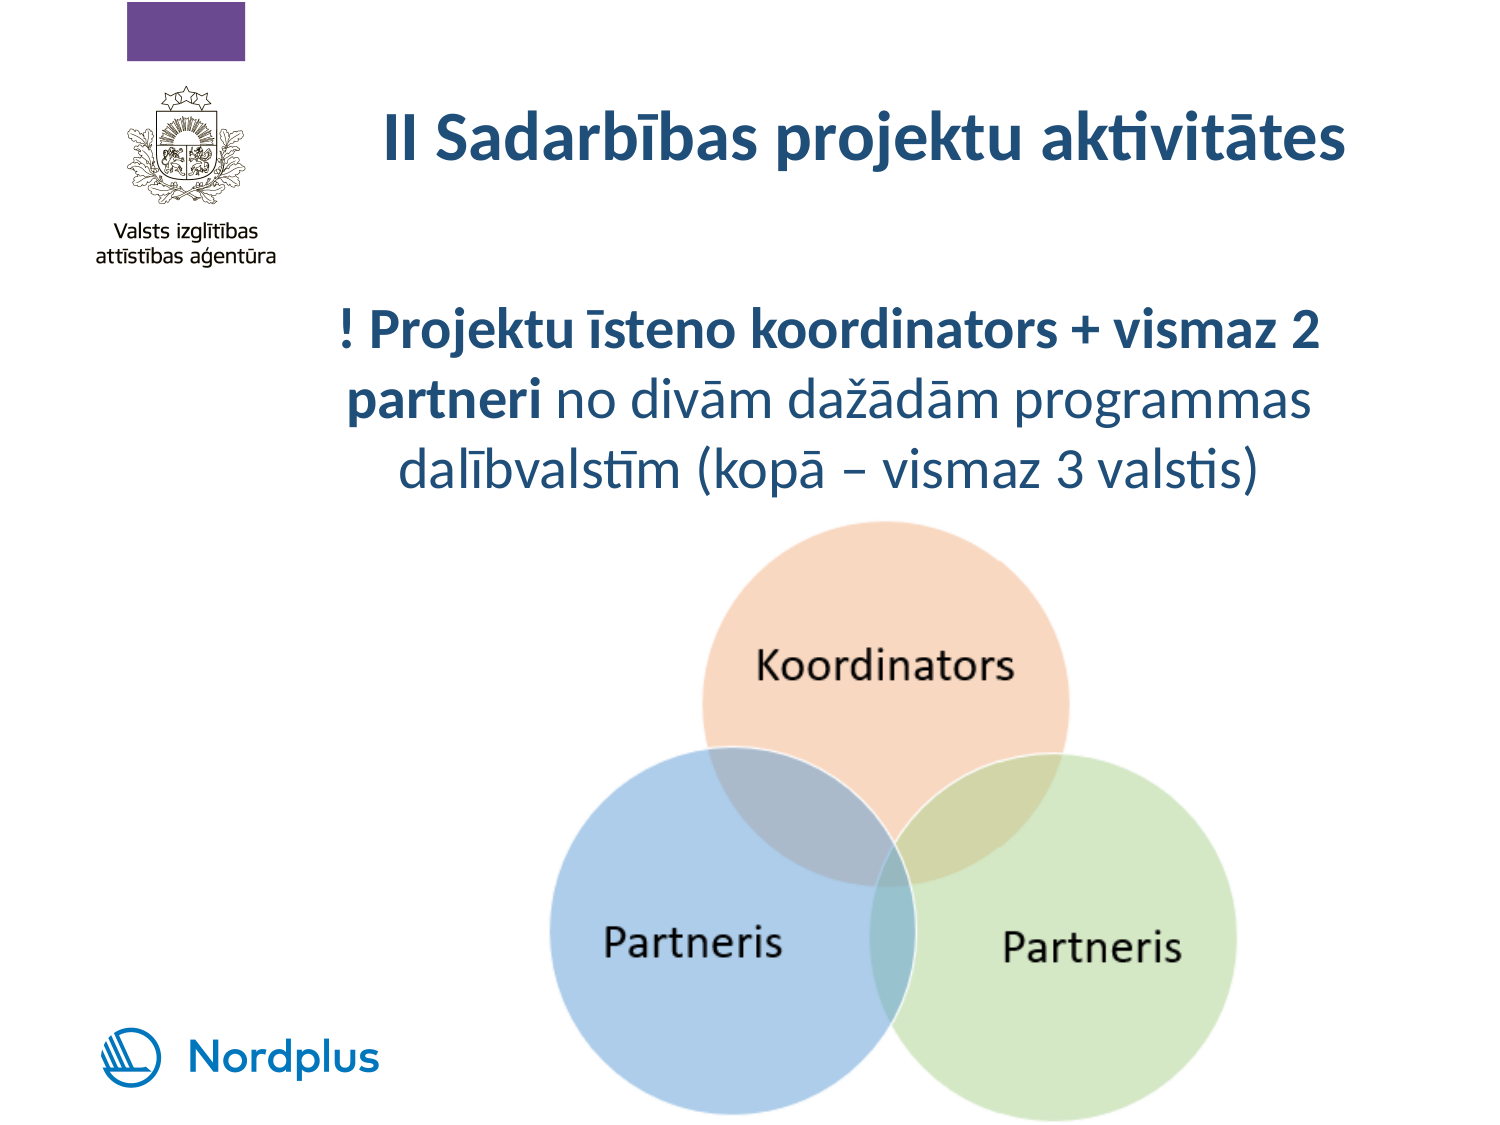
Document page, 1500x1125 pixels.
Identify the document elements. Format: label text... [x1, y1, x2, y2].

picture [0, 0, 1500, 1125]
text_box ! Projektu īsteno koordinators + vismaz 2 partneri no divām dažādām programmas dalībvalstīm (kopā – vismaz 3 valstis) [295, 282, 1363, 533]
title II Sadarbības projektu aktivitātes [333, 59, 1397, 215]
